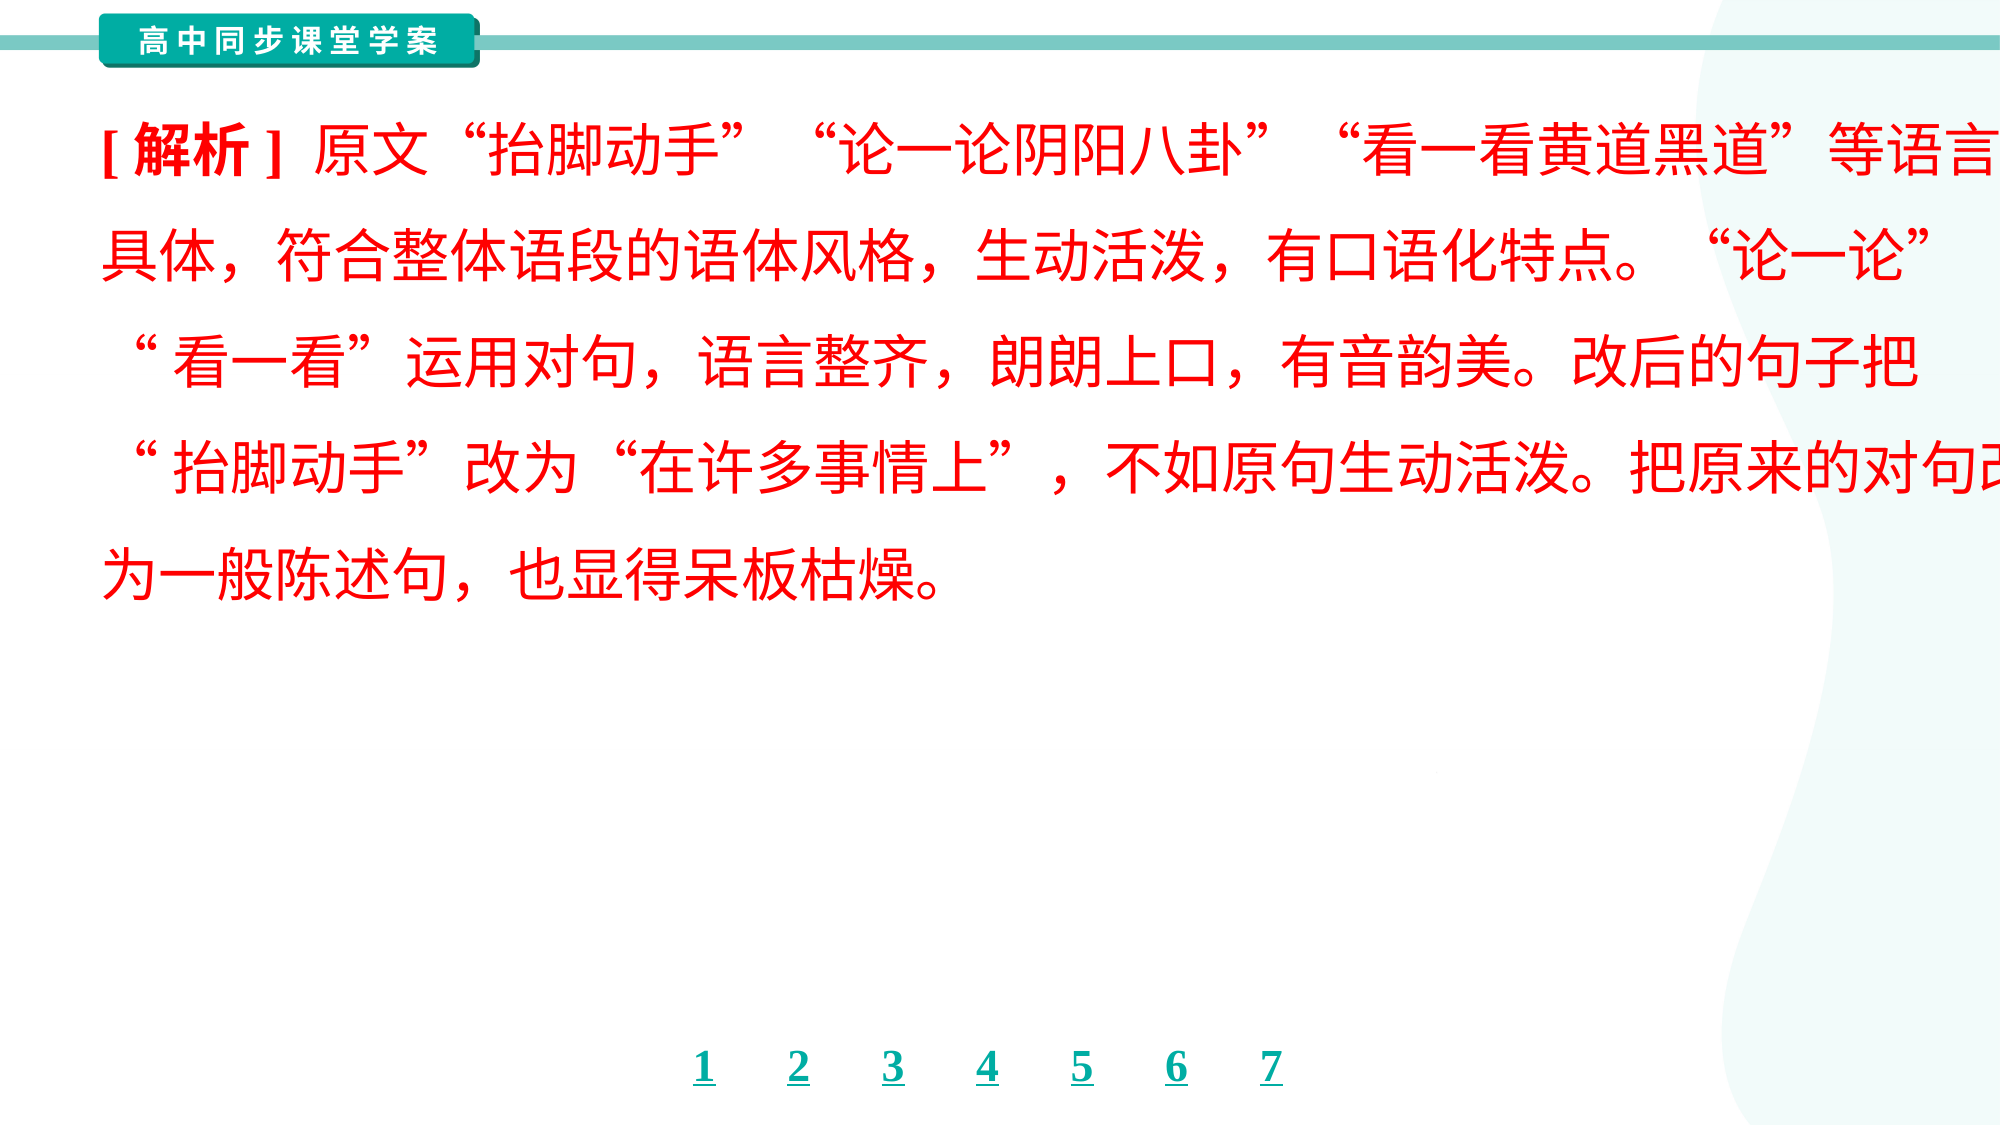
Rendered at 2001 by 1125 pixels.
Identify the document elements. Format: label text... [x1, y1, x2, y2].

picture [0, 0, 2000, 1125]
text_box [解析] 原文“抬脚动手”“论一论阴阳八卦”“看一看黄道黑道”等语言丰满 具体，符合整体语段的语体风格，生动活泼，有口语化特点。“论一论” “看一看”运用对句，语言整齐，朗朗上口，有音韵美。改后的句子把 “抬脚动手”改为“在许多事情上”，不如原句生动活泼。把原来的对句改 为一般陈述句，也显得呆板枯燥。 [100, 76, 1899, 608]
